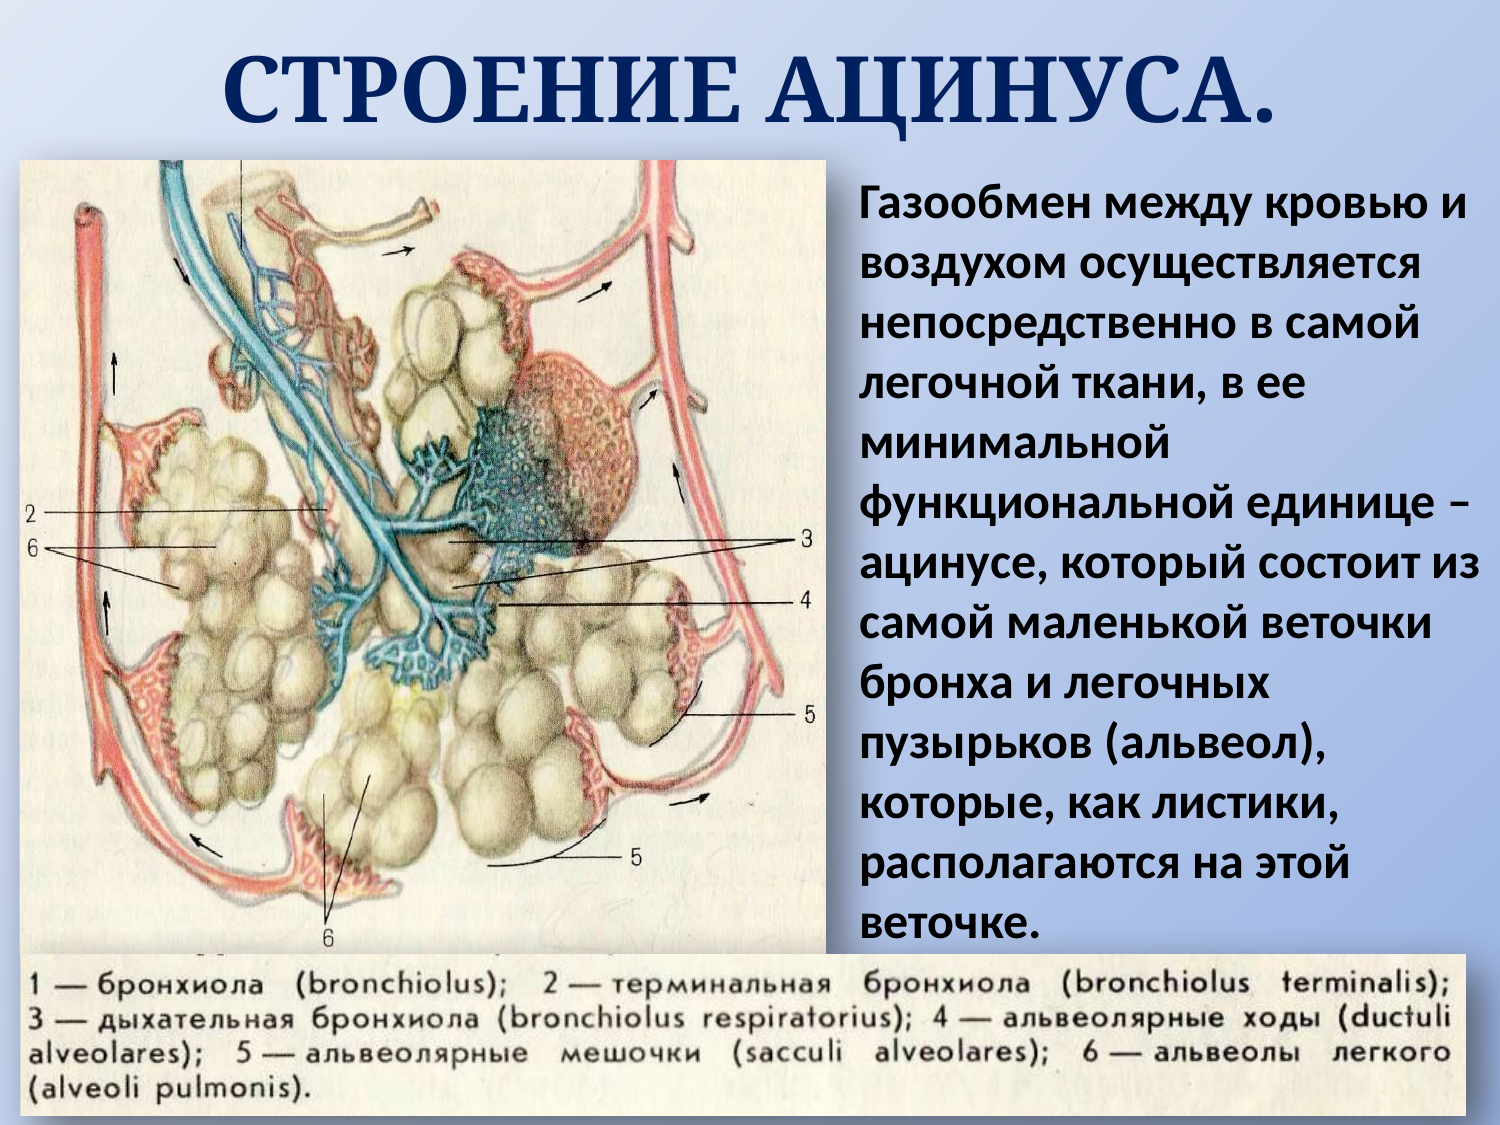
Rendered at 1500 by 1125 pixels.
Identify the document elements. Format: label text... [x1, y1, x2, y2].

title СТРОЕНИЕ АЦИНУСА. [75, 19, 1425, 153]
picture [19, 160, 1467, 1117]
text_box Газообмен между кровью и воздухом осуществляется непосредственно в самой легочной ткани, в ее минимальной функциональной единице – ацинусе, который состоит из самой маленькой веточки бронха и легочных пузырьков (альвеол), которые, как листики, располагаются на этой веточке. [844, 160, 1500, 956]
